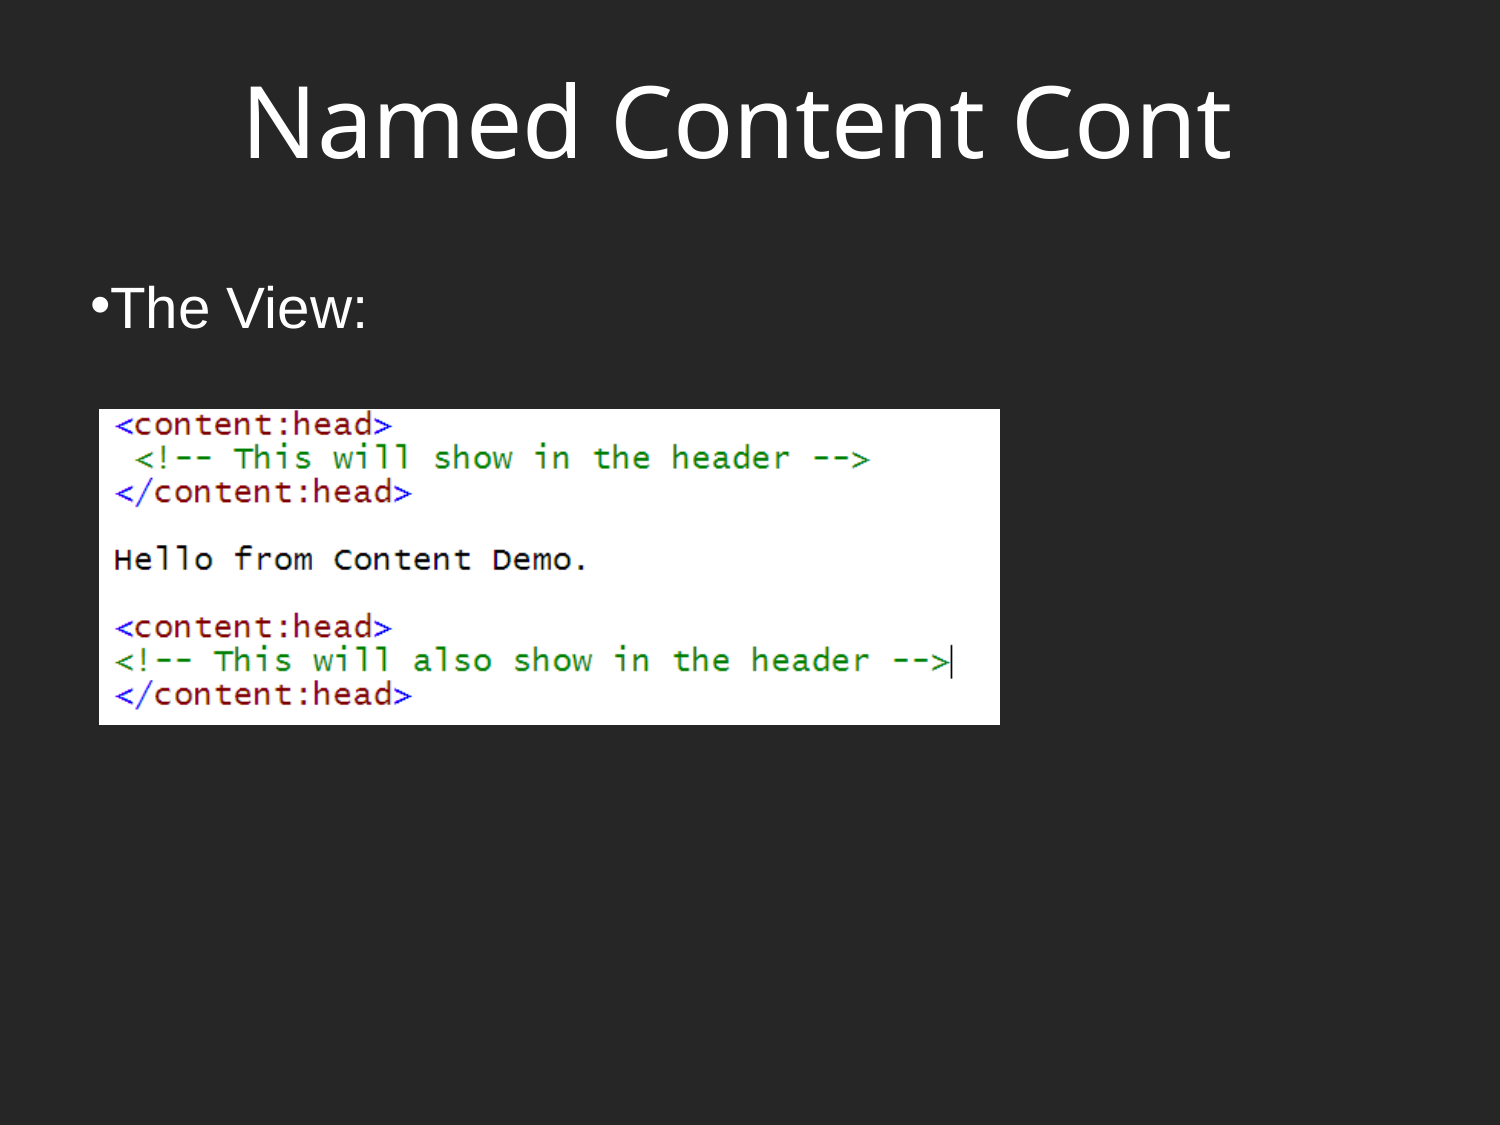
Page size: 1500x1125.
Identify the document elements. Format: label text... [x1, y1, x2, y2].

text_box The View: [74, 262, 1425, 450]
title Named Content Cont [62, 24, 1413, 213]
picture [99, 409, 1001, 726]
